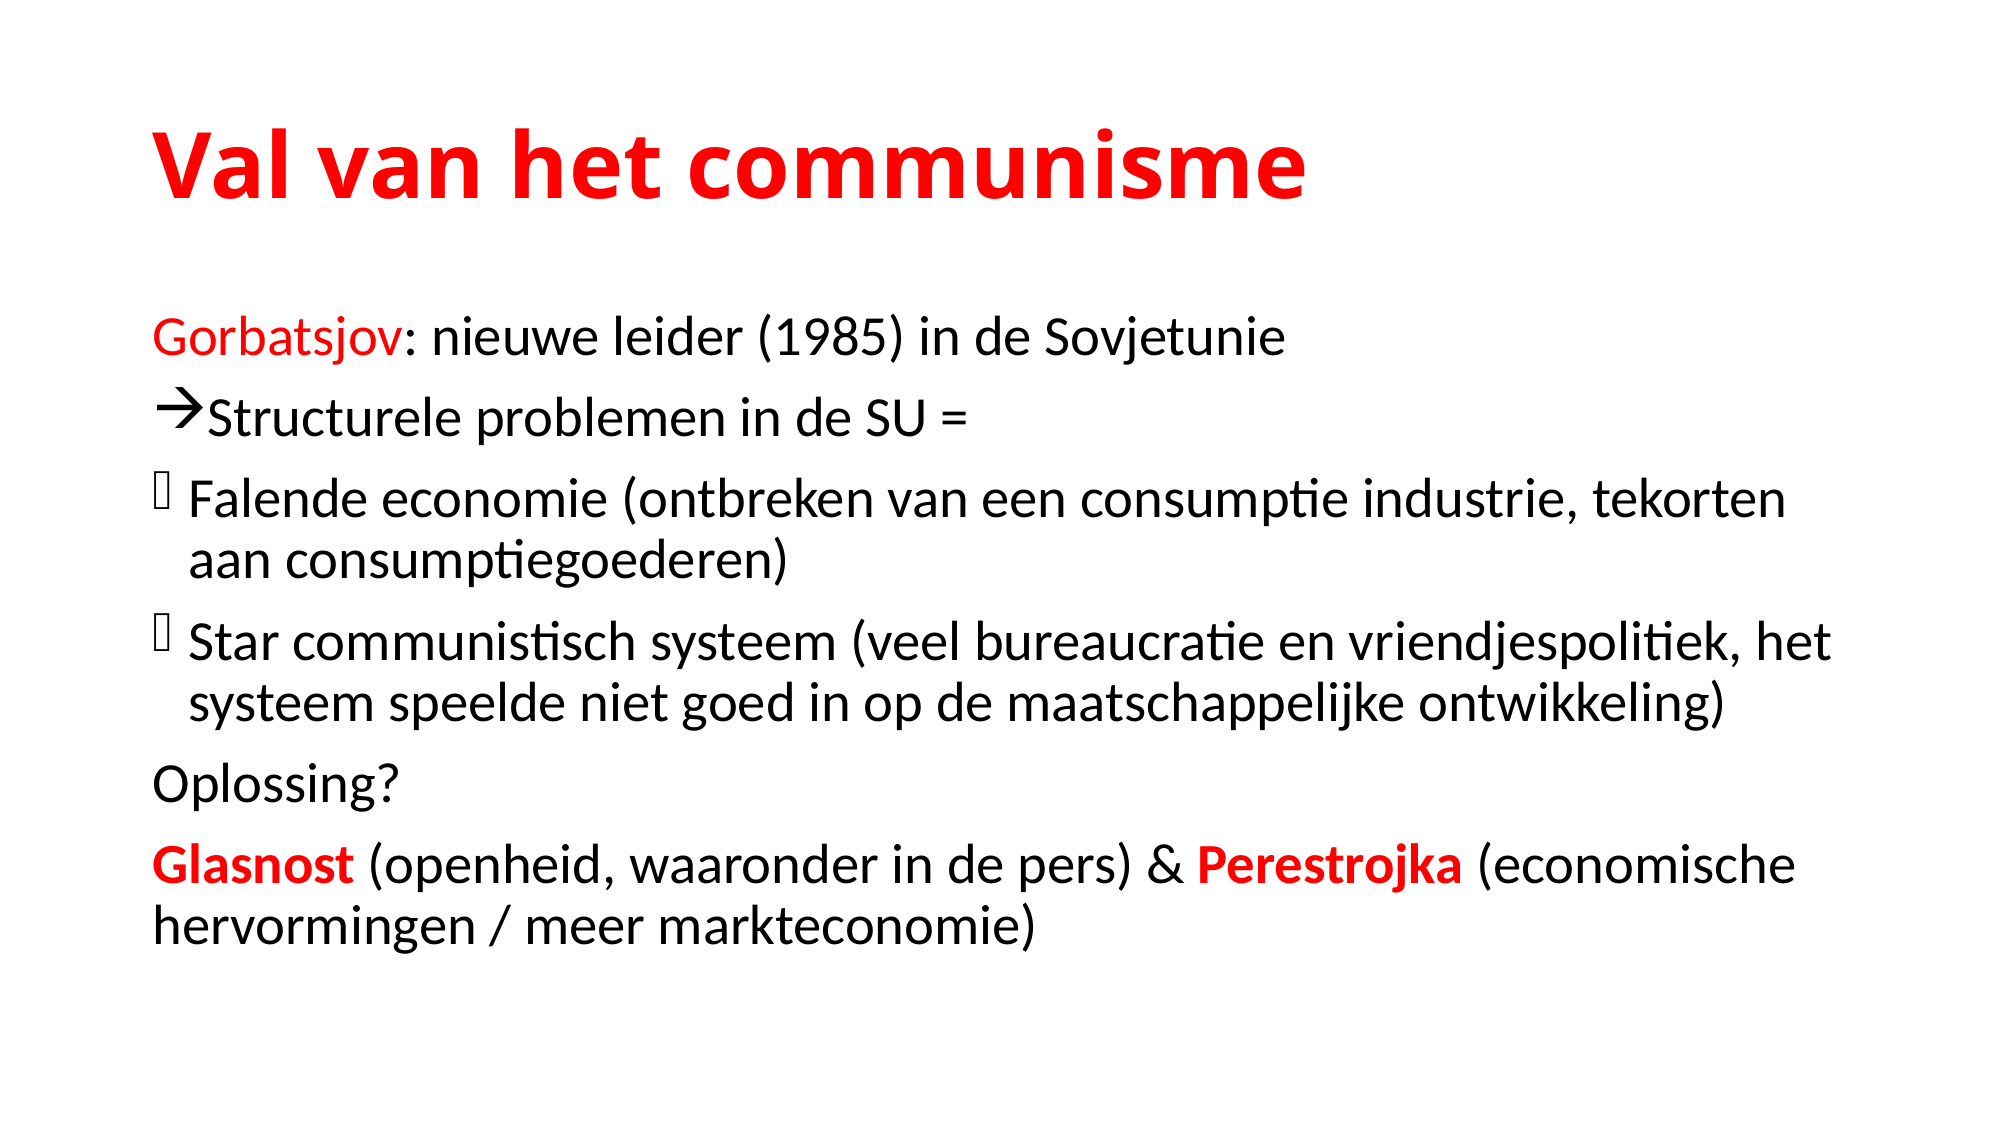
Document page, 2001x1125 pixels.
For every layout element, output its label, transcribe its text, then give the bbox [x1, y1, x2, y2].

title Val van het communisme [137, 59, 1863, 278]
list Gorbatsjov: nieuwe leider (1985) in de Sovjetunie Structurele problemen in de SU = Falende economie (ontbreken van een consumptie industrie, tekorten aan consumptiegoederen) Star communistisch systeem (veel bureaucratie en vriendjespolitiek, het systeem speelde niet goed in op de maatschappelijke ontwikkeling) Oplossing? Glasnost (openheid, waaronder in de pers) & Perestrojka (economische hervormingen / meer markteconomie) [137, 299, 1863, 1014]
